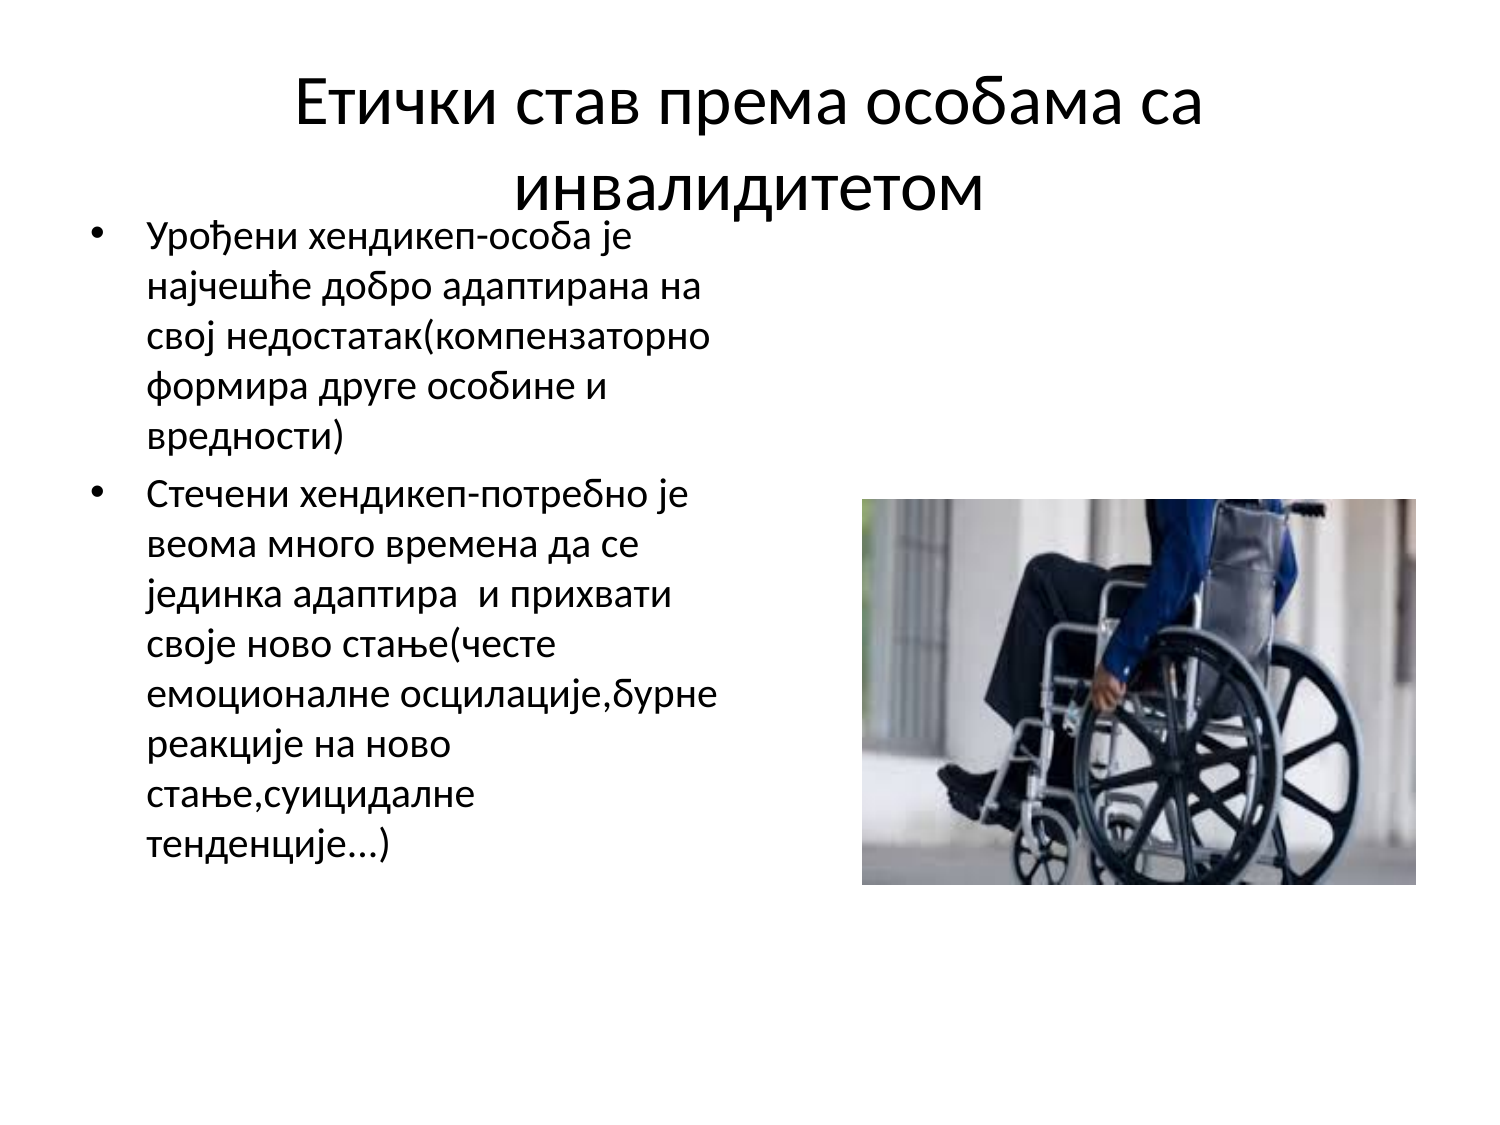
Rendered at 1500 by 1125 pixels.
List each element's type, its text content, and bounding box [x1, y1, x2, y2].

title Етички став према особама са инвалидитетом [75, 45, 1425, 233]
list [862, 499, 1416, 886]
list Урођени хендикеп-особа је најчешће добро адаптирана на свој недостатак(компензаторно формира друге особине и вредности) Стечени хендикеп-потребно је веома много времена да се јединка адаптира и прихвати своје ново стање(честе емоционалне осцилације,бурне реакције на ново стање,суицидалне тенденције...) [75, 200, 738, 1005]
